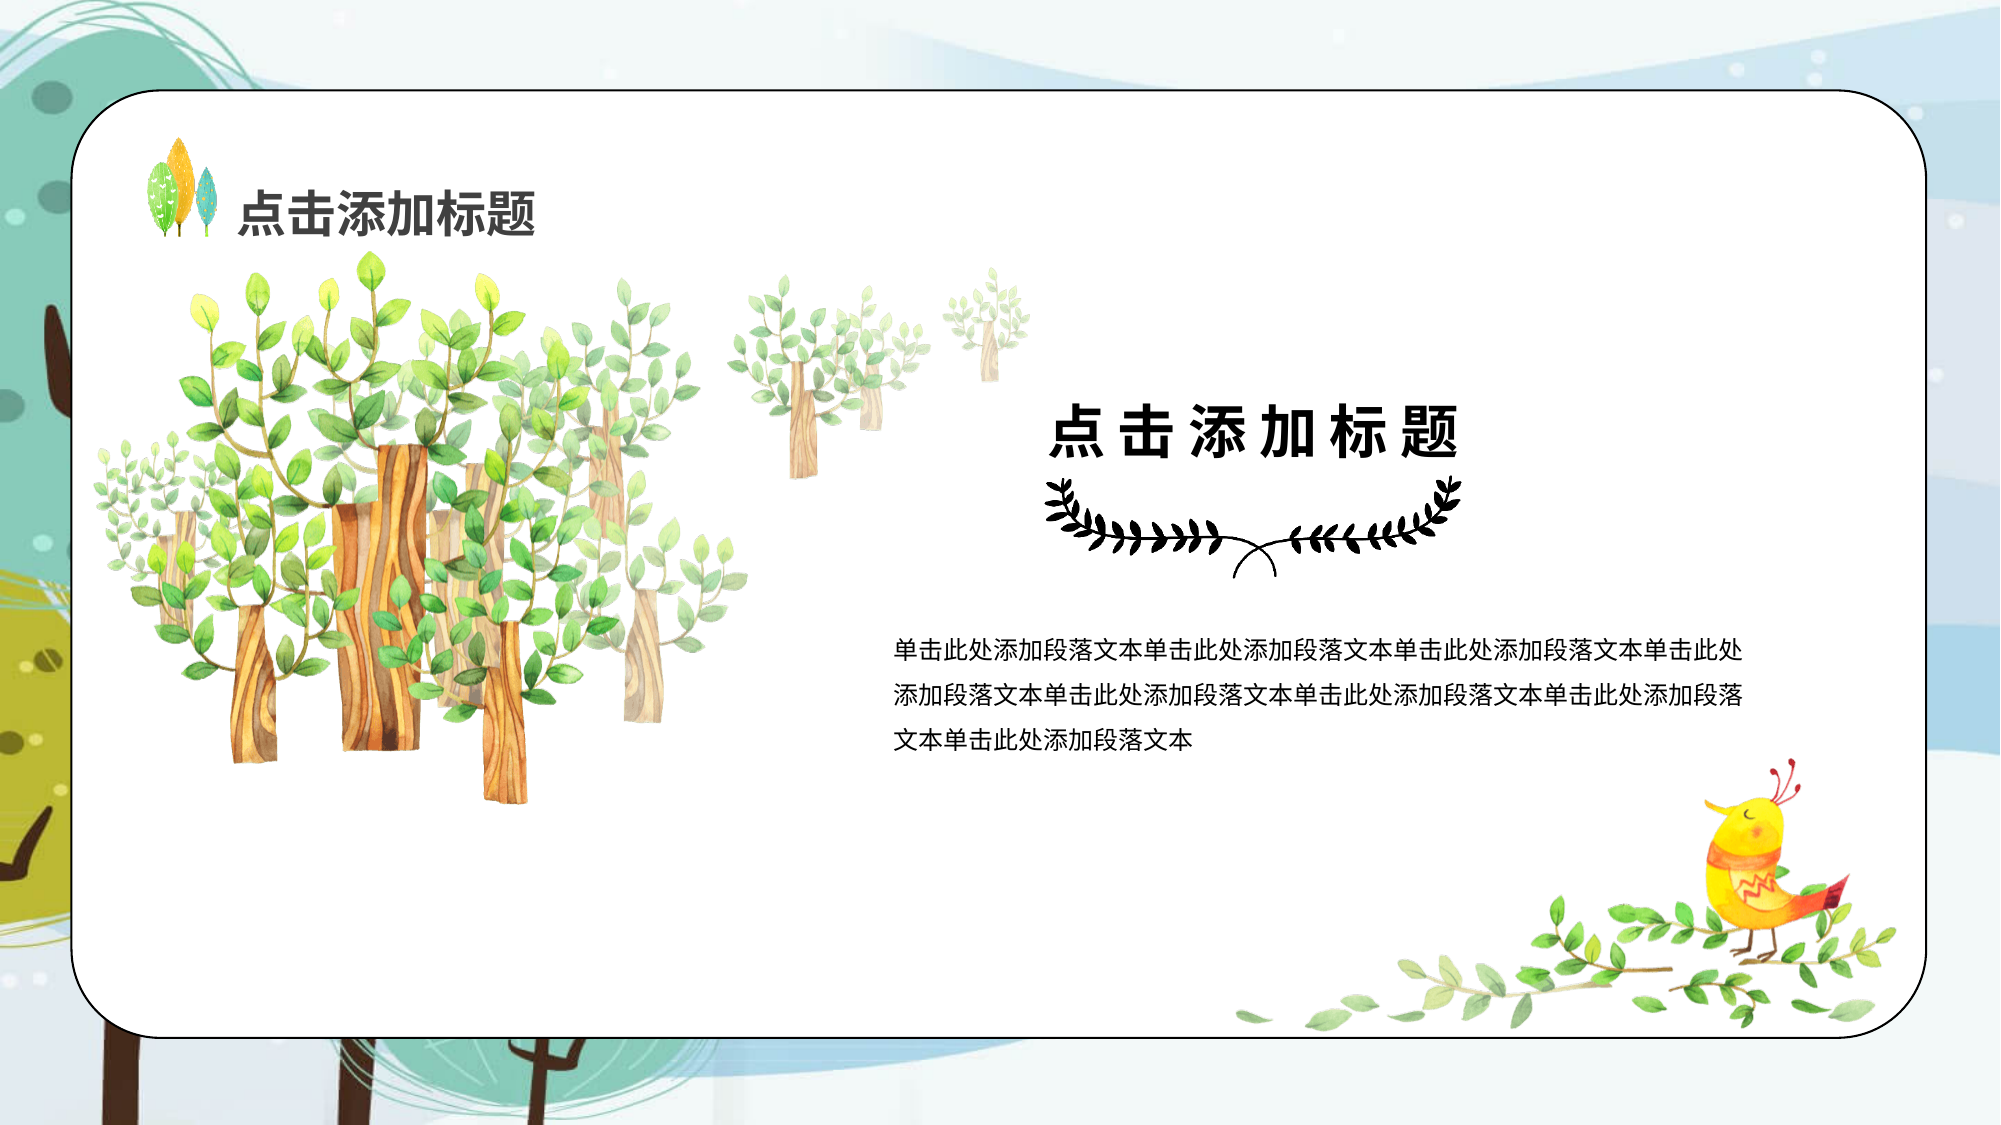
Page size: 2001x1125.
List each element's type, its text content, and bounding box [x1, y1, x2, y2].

text_box 单击此处添加段落文本单击此处添加段落文本单击此处添加段落文本单击此处添加段落文本单击此处添加段落文本单击此处添加段落文本单击此处添加段落文本单击此处添加段落文本 [1076, 612, 1780, 807]
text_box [995, 387, 1511, 580]
picture [0, 0, 2000, 1125]
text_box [137, 125, 554, 251]
